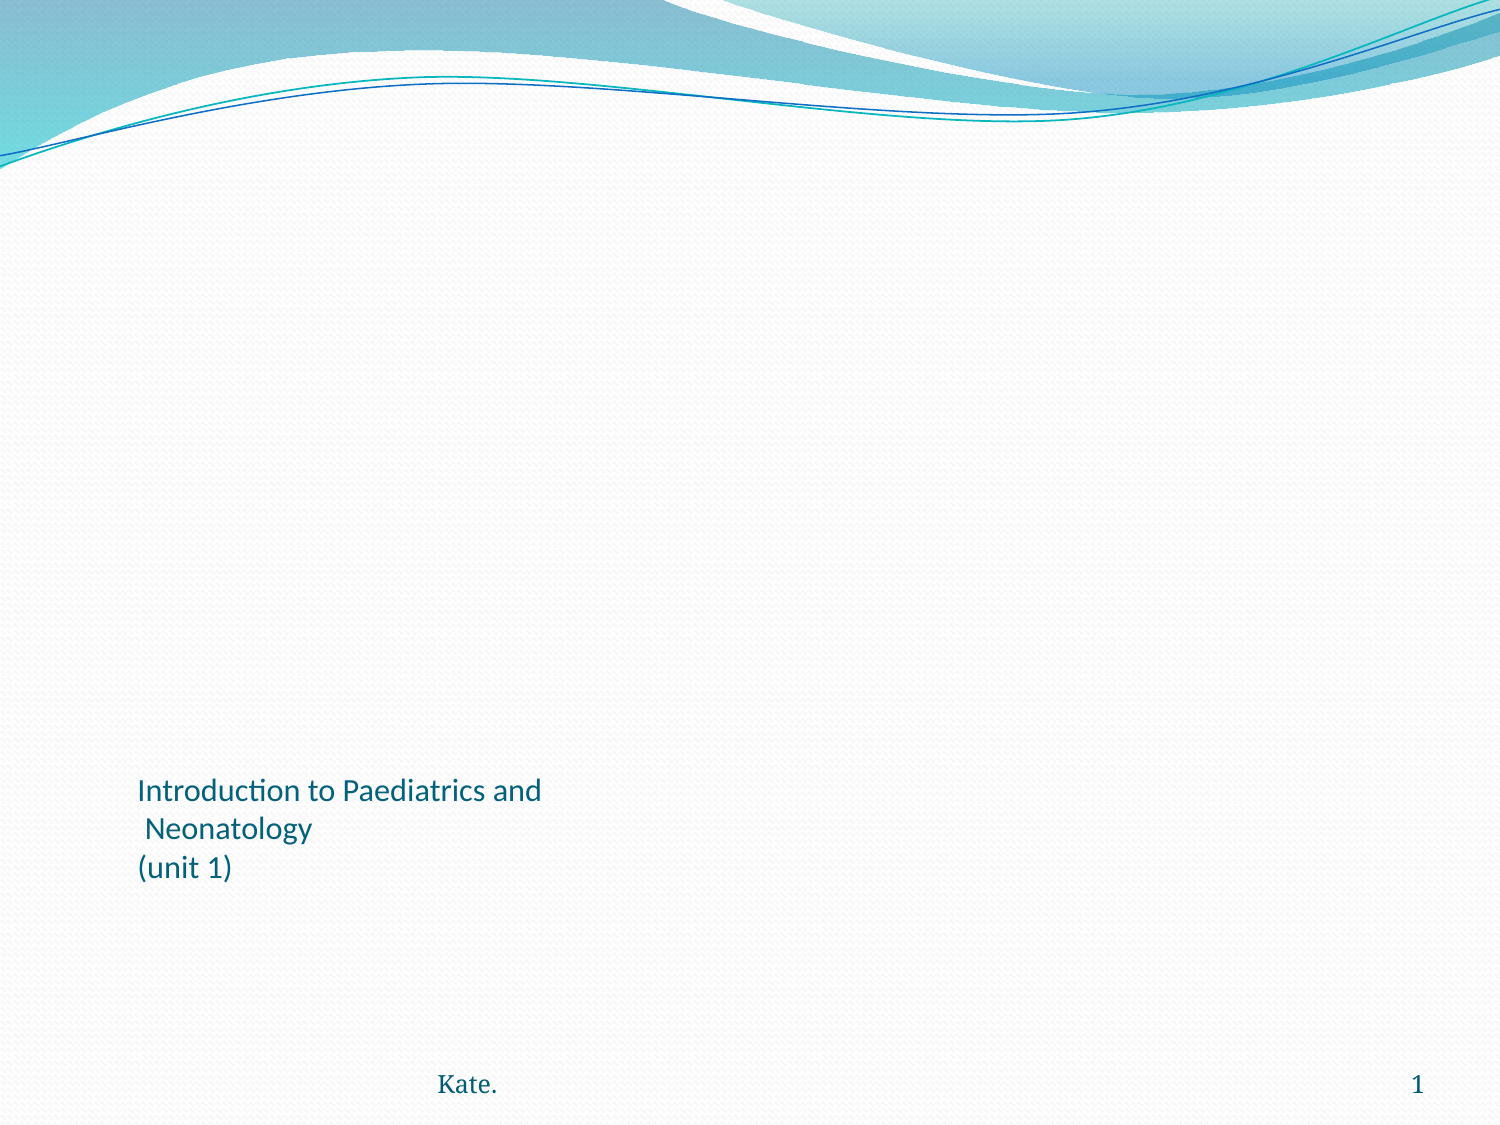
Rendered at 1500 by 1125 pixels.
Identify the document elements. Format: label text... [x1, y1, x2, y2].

slide_number 1 [1299, 1042, 1425, 1103]
title Introduction to Paediatrics and Neonatology (unit 1) [137, 174, 1438, 963]
footer Kate. [437, 1042, 988, 1103]
